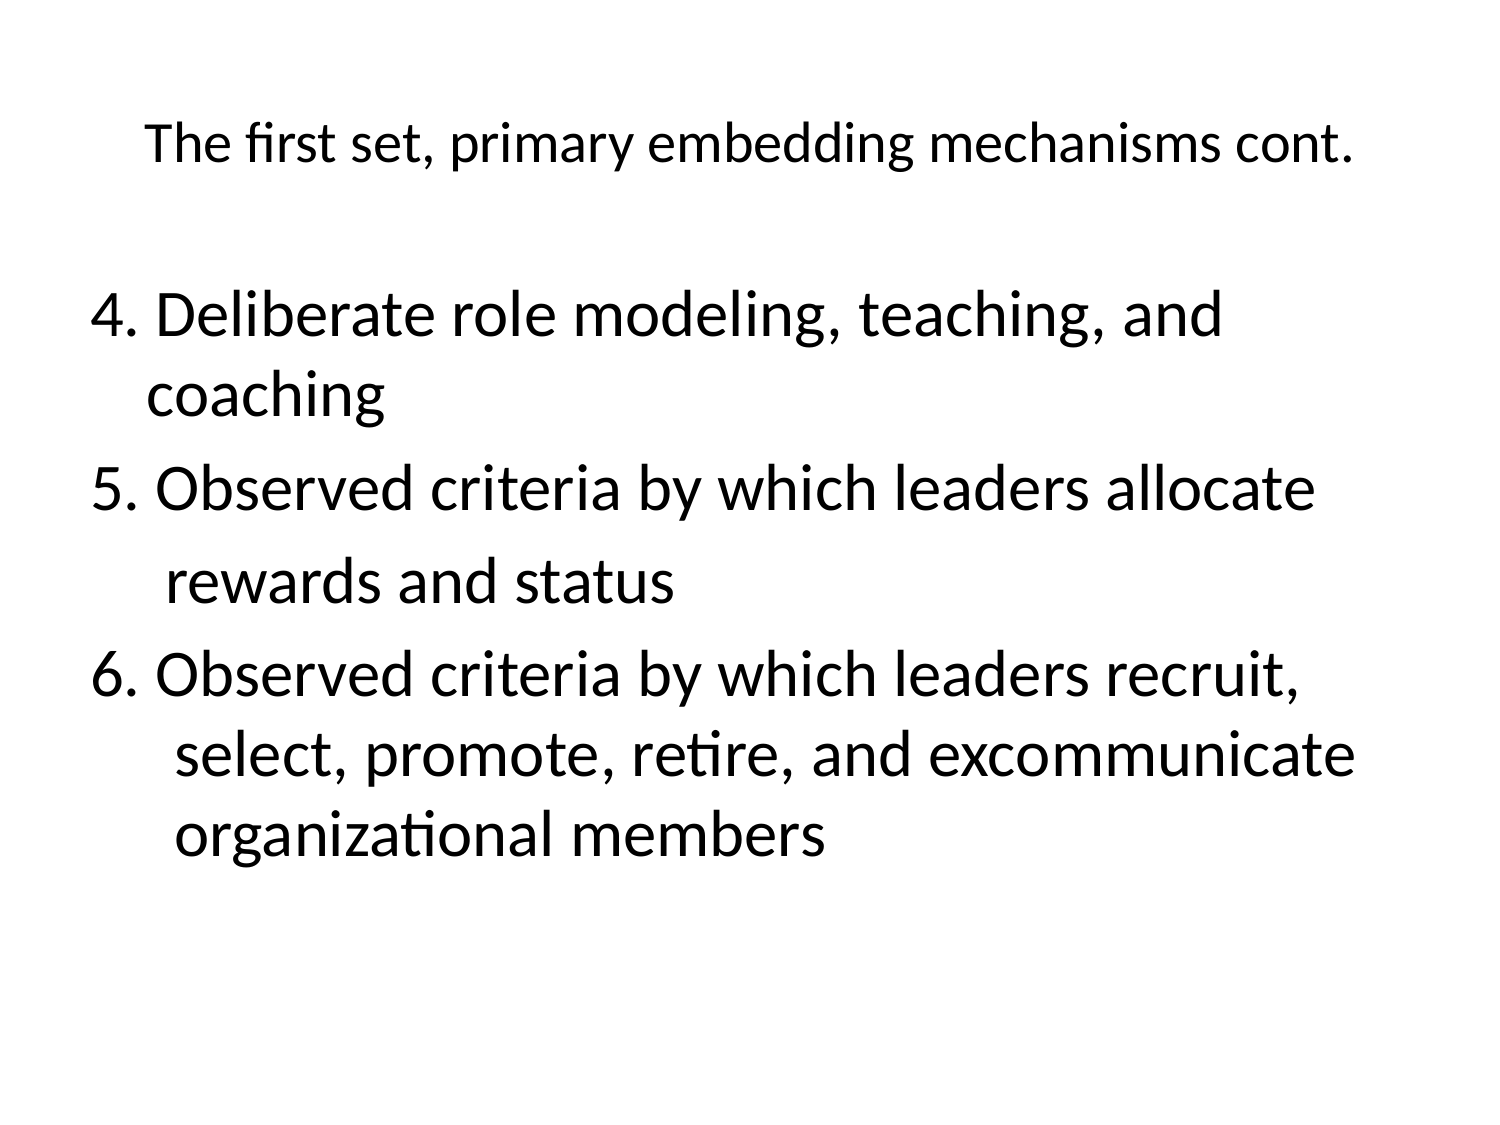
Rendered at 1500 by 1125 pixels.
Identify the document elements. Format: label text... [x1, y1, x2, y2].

title The first set, primary embedding mechanisms cont. [75, 45, 1425, 233]
list 4. Deliberate role modeling, teaching, and coaching 5. Observed criteria by which leaders allocate rewards and status 6. Observed criteria by which leaders recruit, select, promote, retire, and excommunicate organizational members [75, 262, 1425, 1005]
